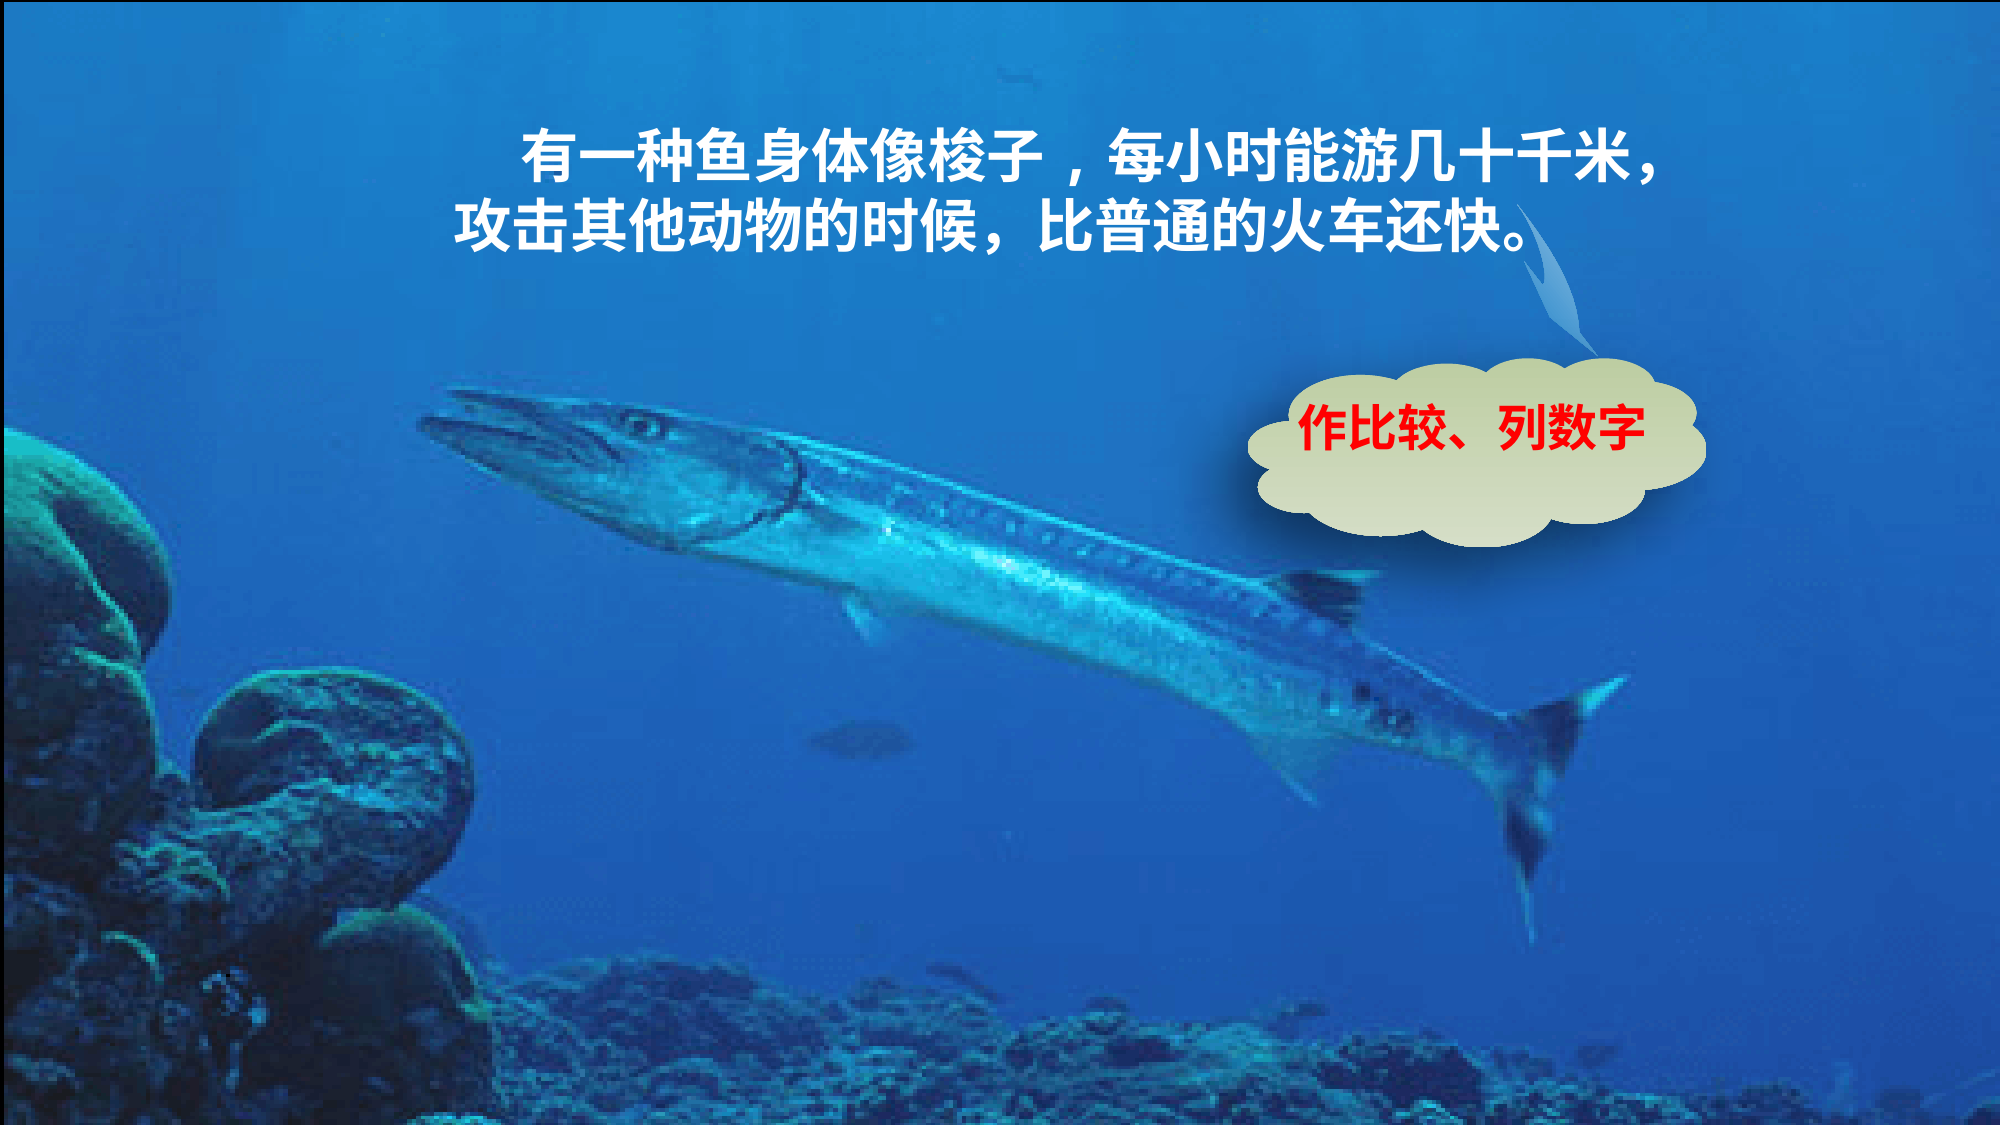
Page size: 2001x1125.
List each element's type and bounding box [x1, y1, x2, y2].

picture [0, 0, 2000, 1125]
text_box [1247, 357, 1707, 547]
